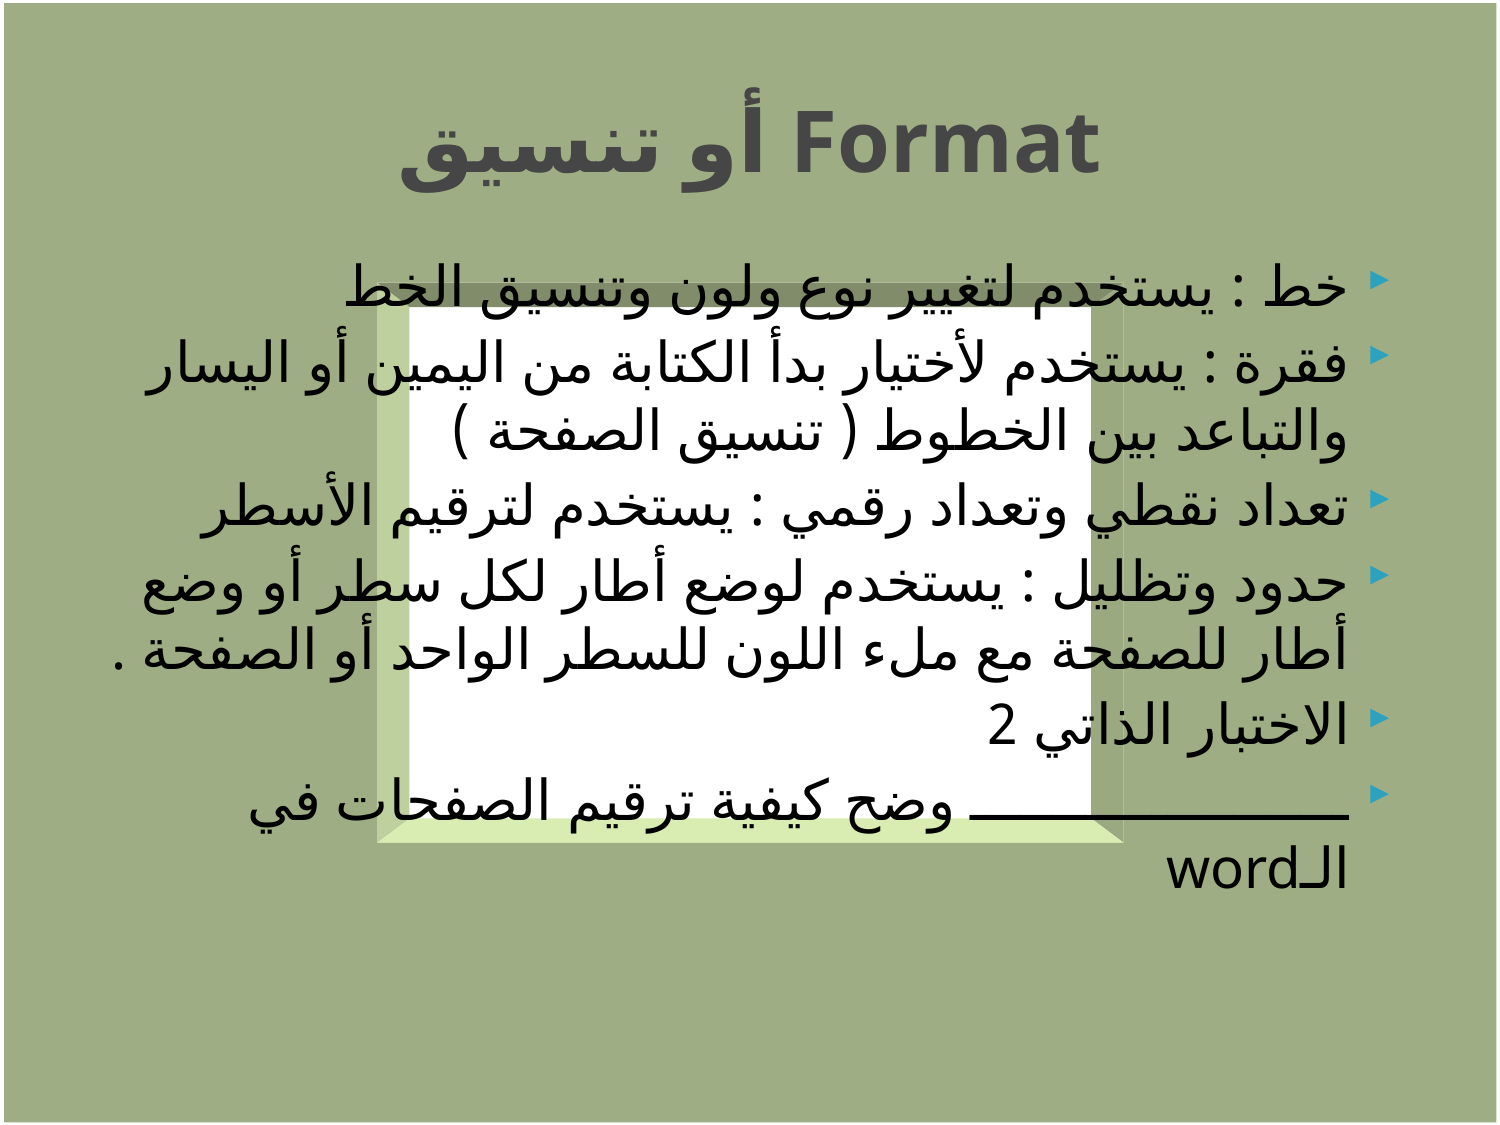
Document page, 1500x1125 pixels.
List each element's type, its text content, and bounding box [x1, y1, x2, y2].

title Format أو تنسيق [75, 45, 1425, 233]
list خط : يستخدم لتغيير نوع ولون وتنسيق الخط فقرة : يستخدم لأختيار بدأ الكتابة من اليمين أو اليسار والتباعد بين الخطوط ( تنسيق الصفحة ) تعداد نقطي وتعداد رقمي : يستخدم لترقيم الأسطر حدود وتظليل : يستخدم لوضع أطار لكل سطر أو وضع أطار للصفحة مع ملء اللون للسطر الواحد أو الصفحة . الاختبار الذاتي 2 ـــــــــــــــــــــــ وضح كيفية ترقيم الصفحات في الـword [75, 243, 1425, 986]
